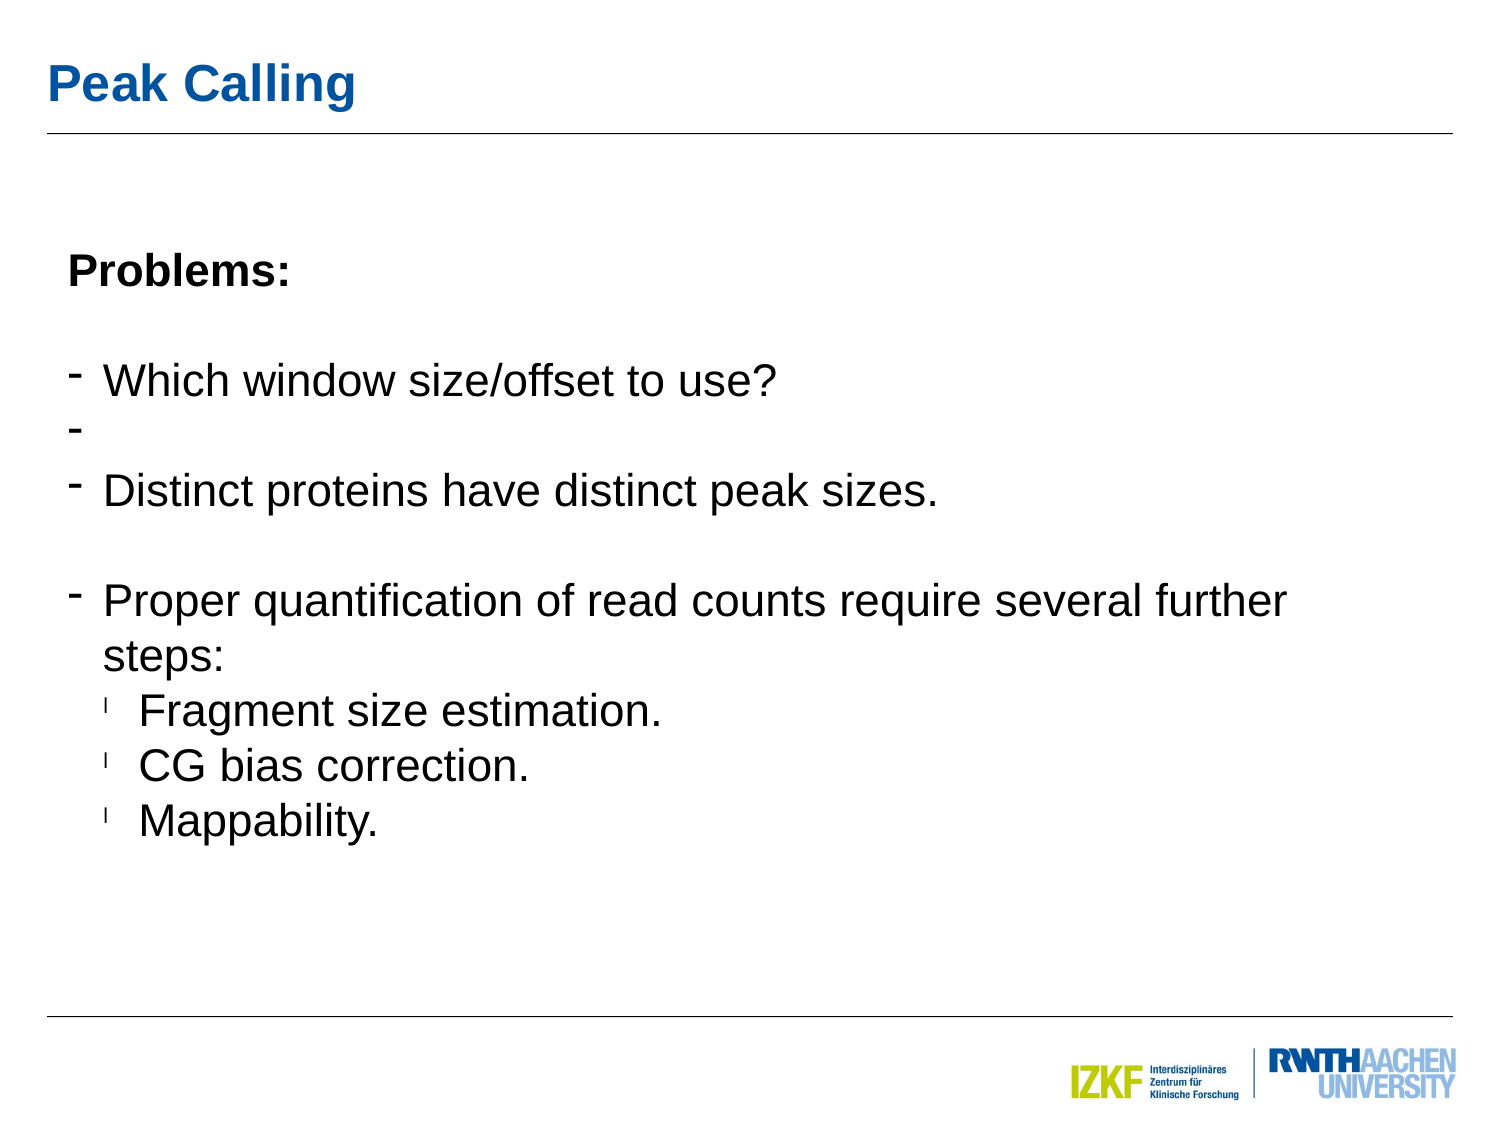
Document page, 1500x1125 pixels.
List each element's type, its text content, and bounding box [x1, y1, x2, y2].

text_box Problems: Which window size/offset to use? Distinct proteins have distinct peak sizes. Proper quantification of read counts require several further steps: Fragment size estimation. CG bias correction. Mappability. [59, 233, 1395, 855]
text_box Peak Calling [47, 49, 1453, 112]
picture [1056, 1023, 1471, 1123]
